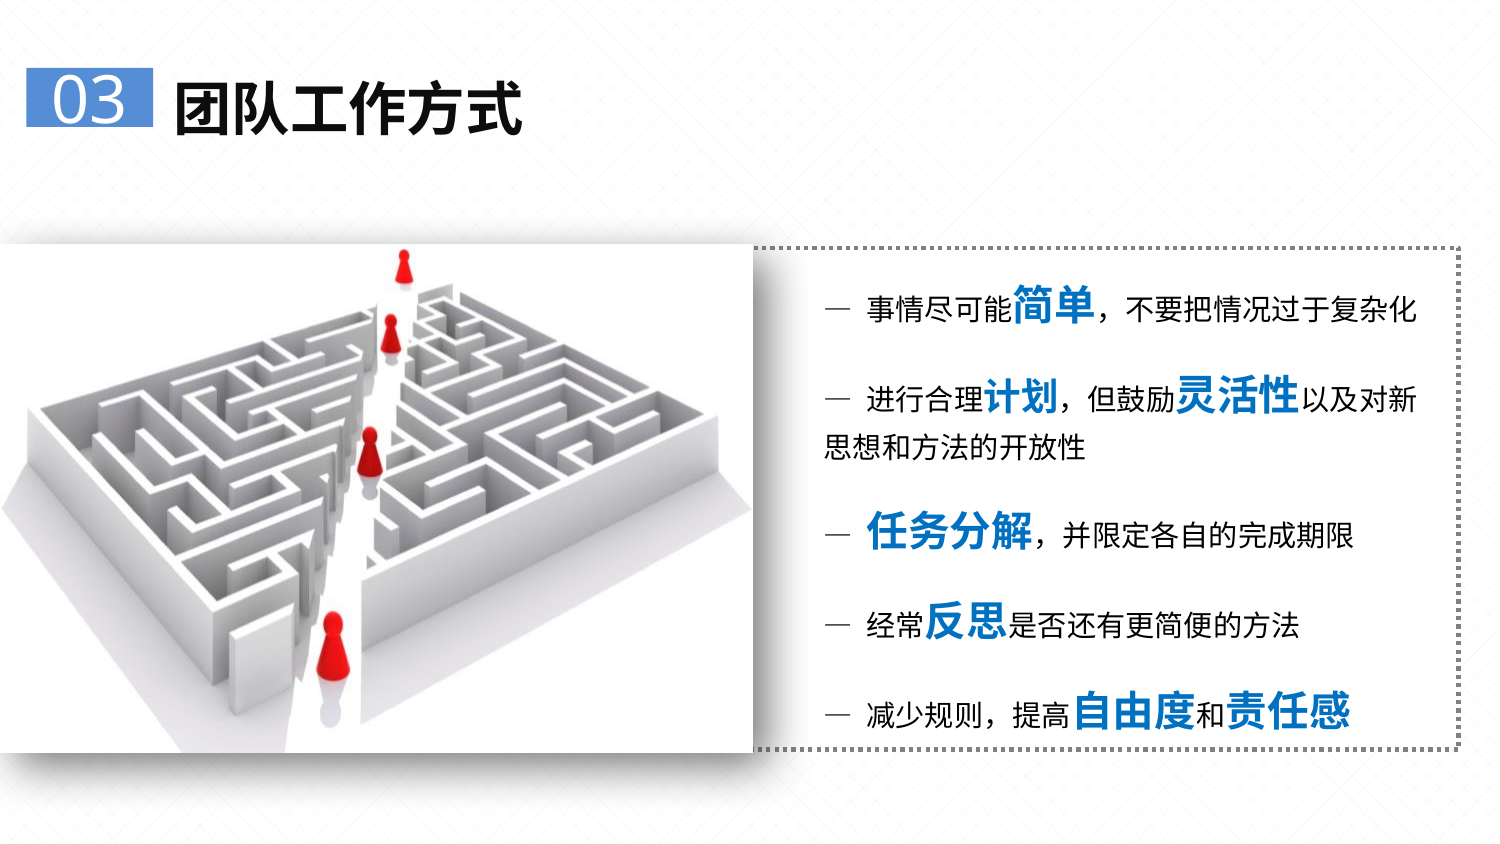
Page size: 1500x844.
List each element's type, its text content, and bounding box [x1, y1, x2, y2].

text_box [26, 43, 597, 152]
picture [0, 244, 753, 753]
text_box — 事情尽可能简单，不要把情况过于复杂化 — 进行合理计划，但鼓励灵活性以及对新思想和方法的开放性 — 任务分解，并限定各自的完成期限 — 经常反思是否还有更简便的方法 — 减少规则，提高自由度和责任感 [809, 256, 1447, 742]
text_box [787, 246, 1461, 752]
